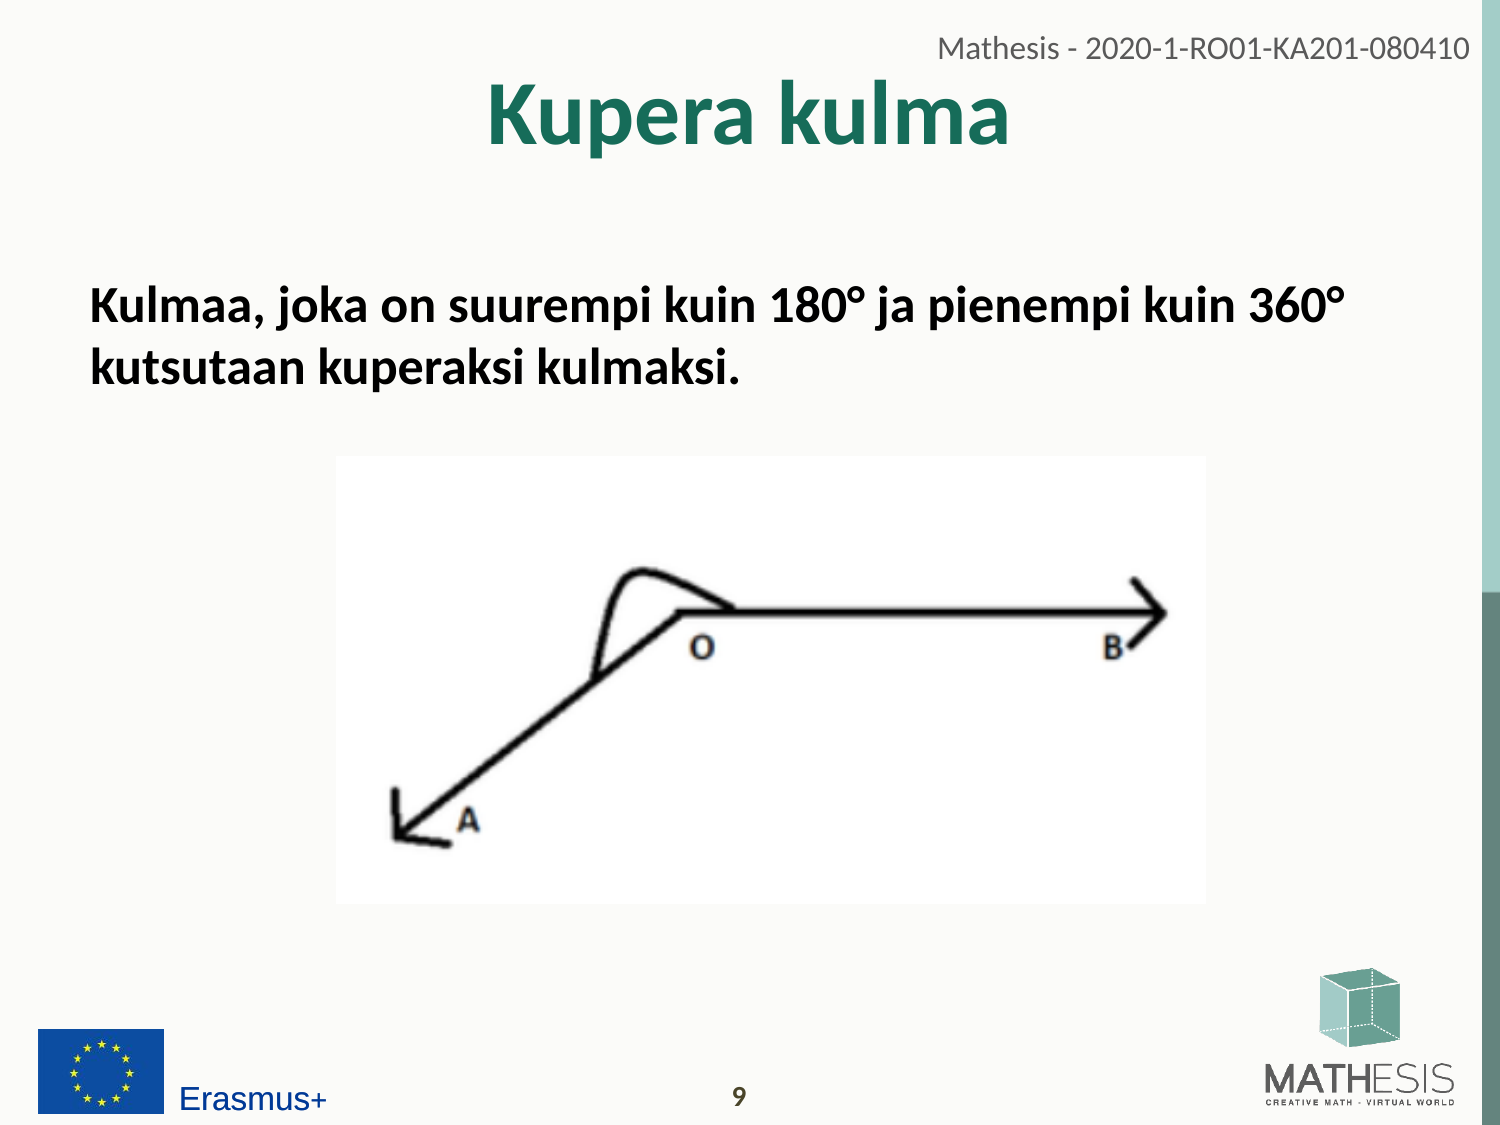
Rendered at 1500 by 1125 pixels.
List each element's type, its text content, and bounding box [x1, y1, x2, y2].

picture [336, 455, 1206, 904]
list Kulmaa, joka on suurempi kuin 180° ja pienempi kuin 360° kutsutaan kuperaksi kulmaksi. [75, 262, 1425, 1005]
picture [38, 1029, 164, 1114]
title Kupera kulma [75, 45, 1425, 233]
